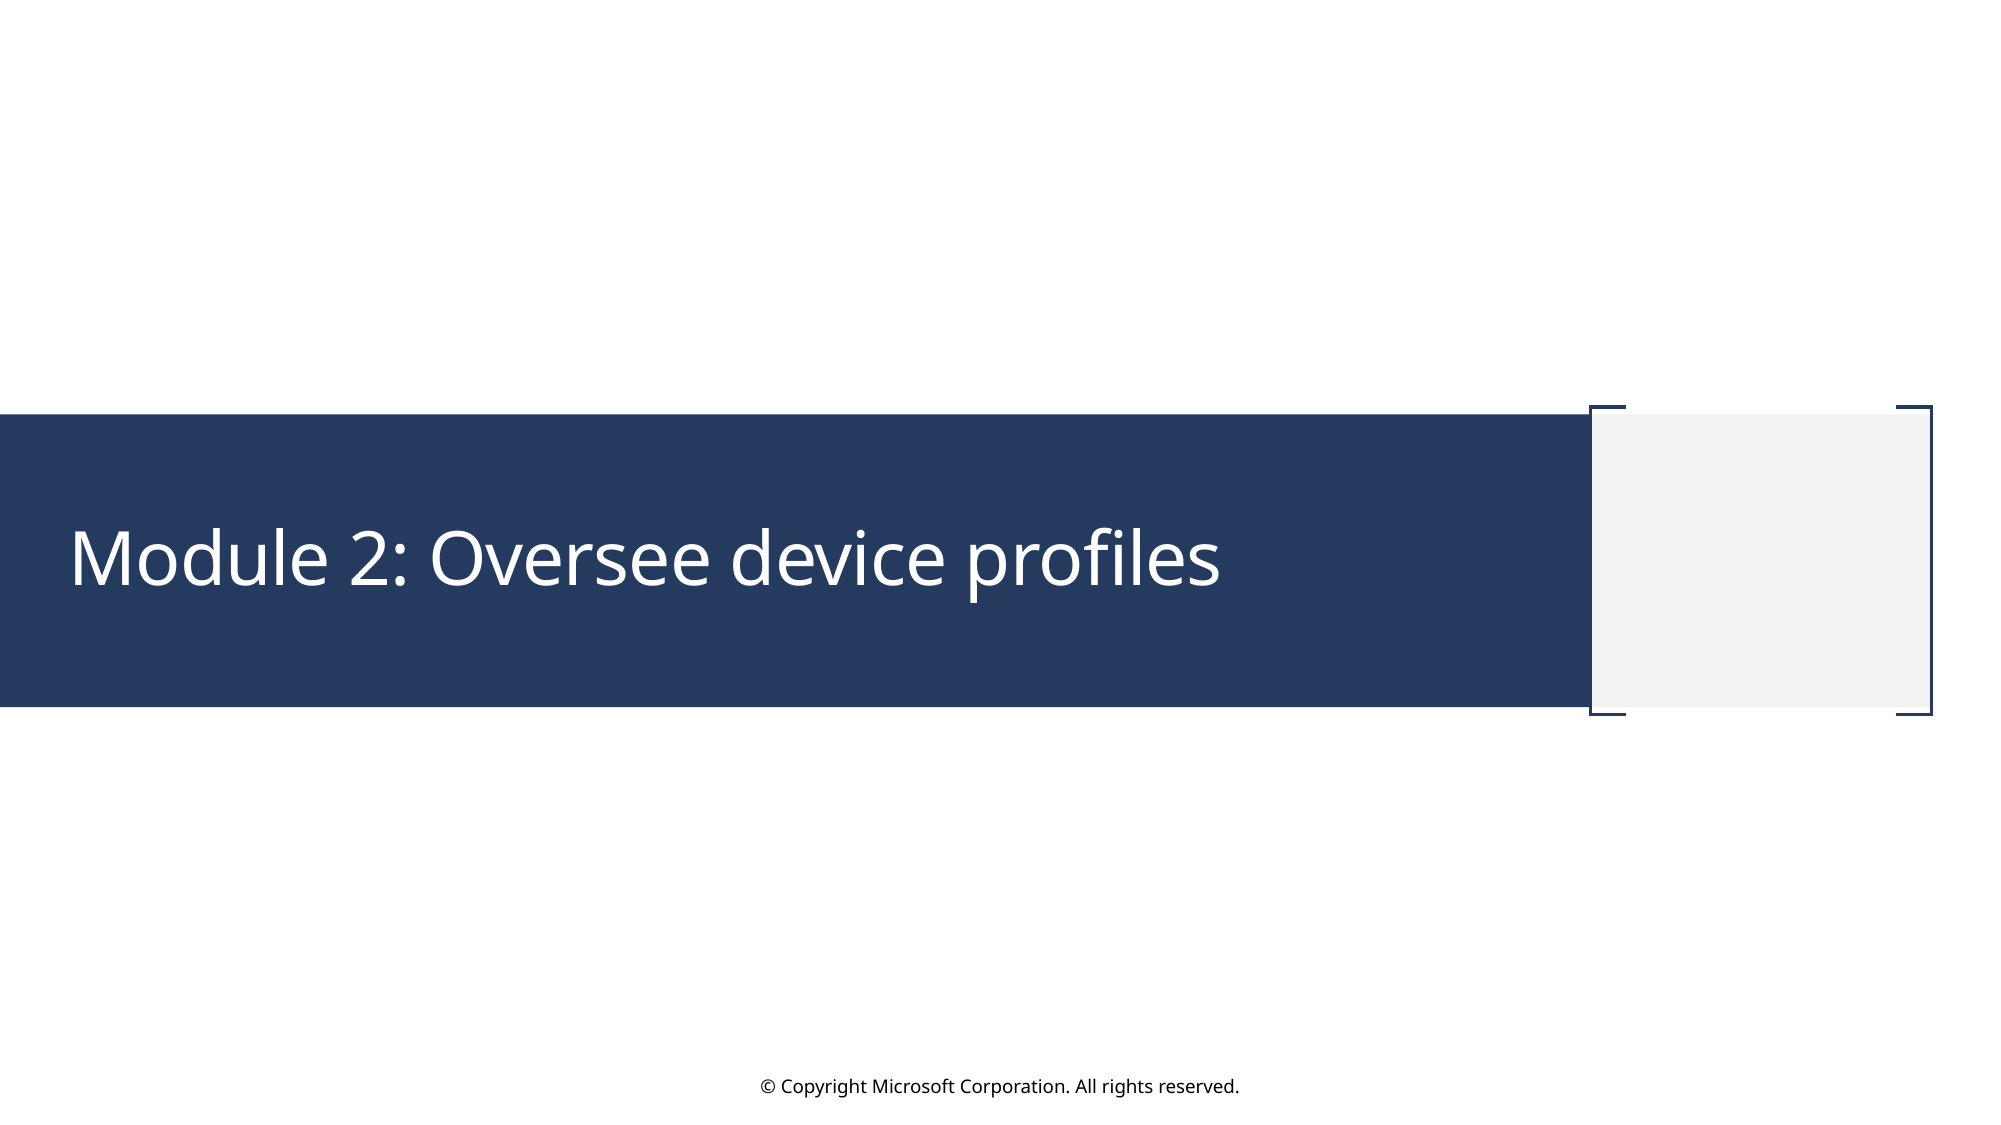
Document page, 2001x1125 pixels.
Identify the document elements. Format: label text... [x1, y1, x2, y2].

title Module 2: Oversee device profiles [68, 414, 1577, 708]
